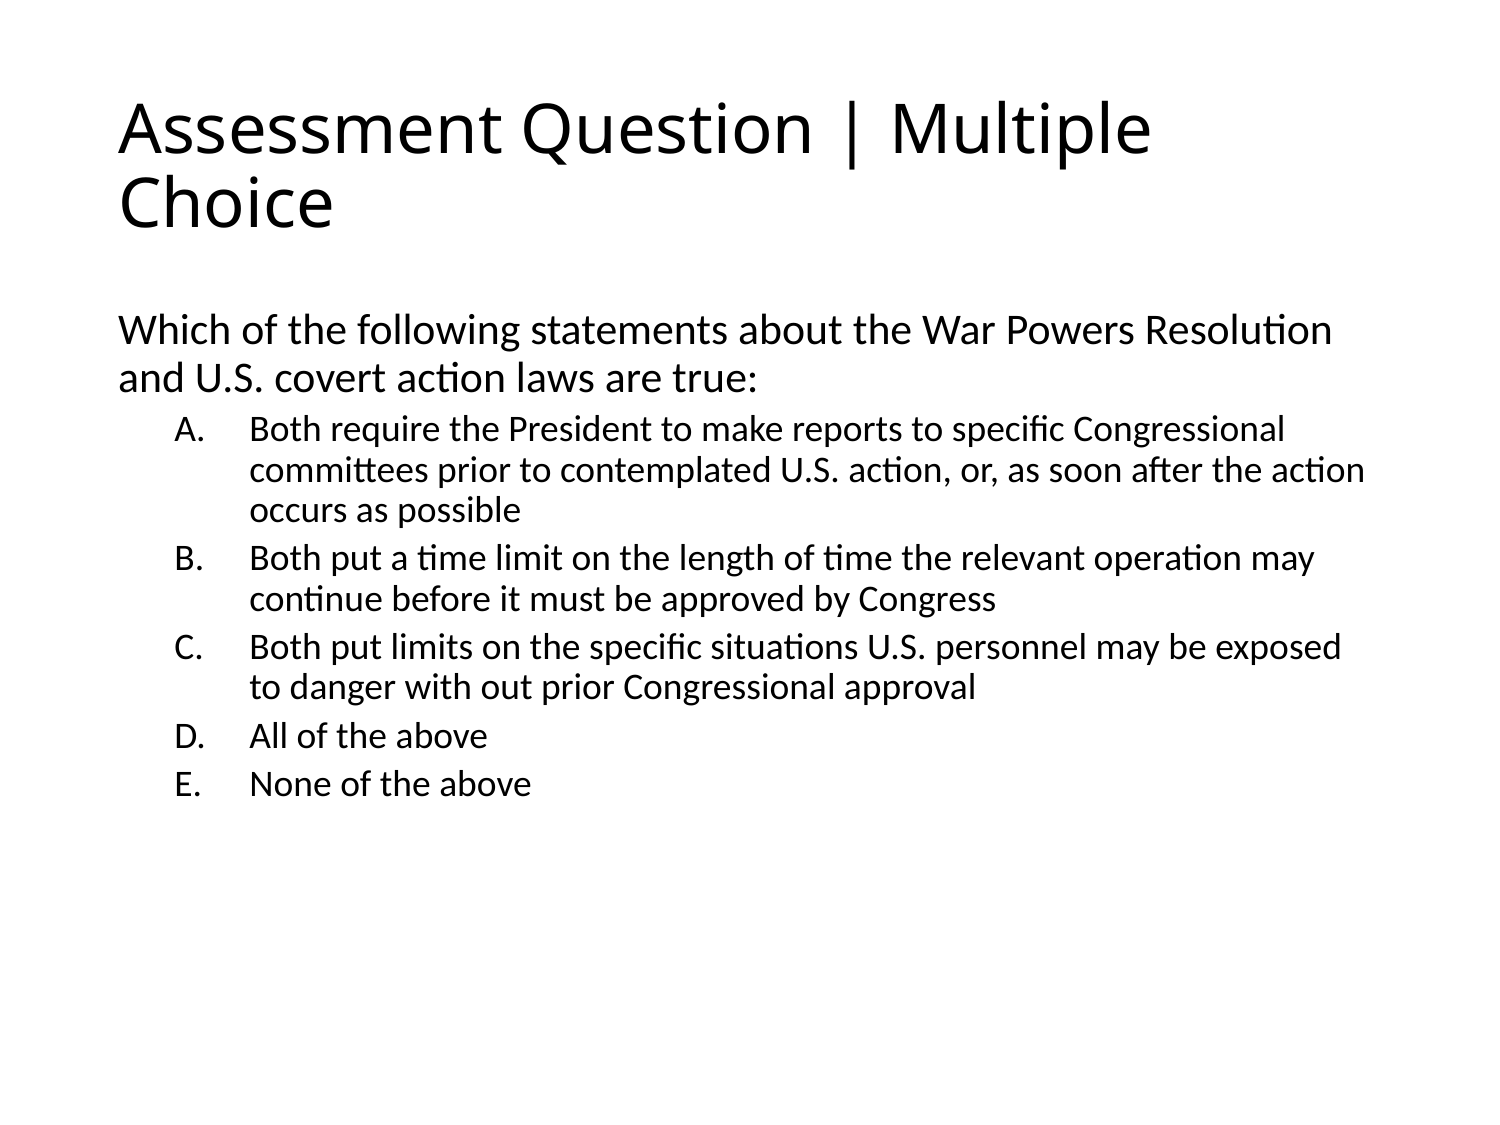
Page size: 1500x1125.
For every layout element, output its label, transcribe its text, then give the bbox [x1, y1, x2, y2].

title Assessment Question | Multiple Choice [102, 59, 1398, 278]
list Which of the following statements about the War Powers Resolution and U.S. covert action laws are true: Both require the President to make reports to specific Congressional committees prior to contemplated U.S. action, or, as soon after the action occurs as possible Both put a time limit on the length of time the relevant operation may continue before it must be approved by Congress Both put limits on the specific situations U.S. personnel may be exposed to danger with out prior Congressional approval All of the above None of the above [102, 299, 1398, 1014]
